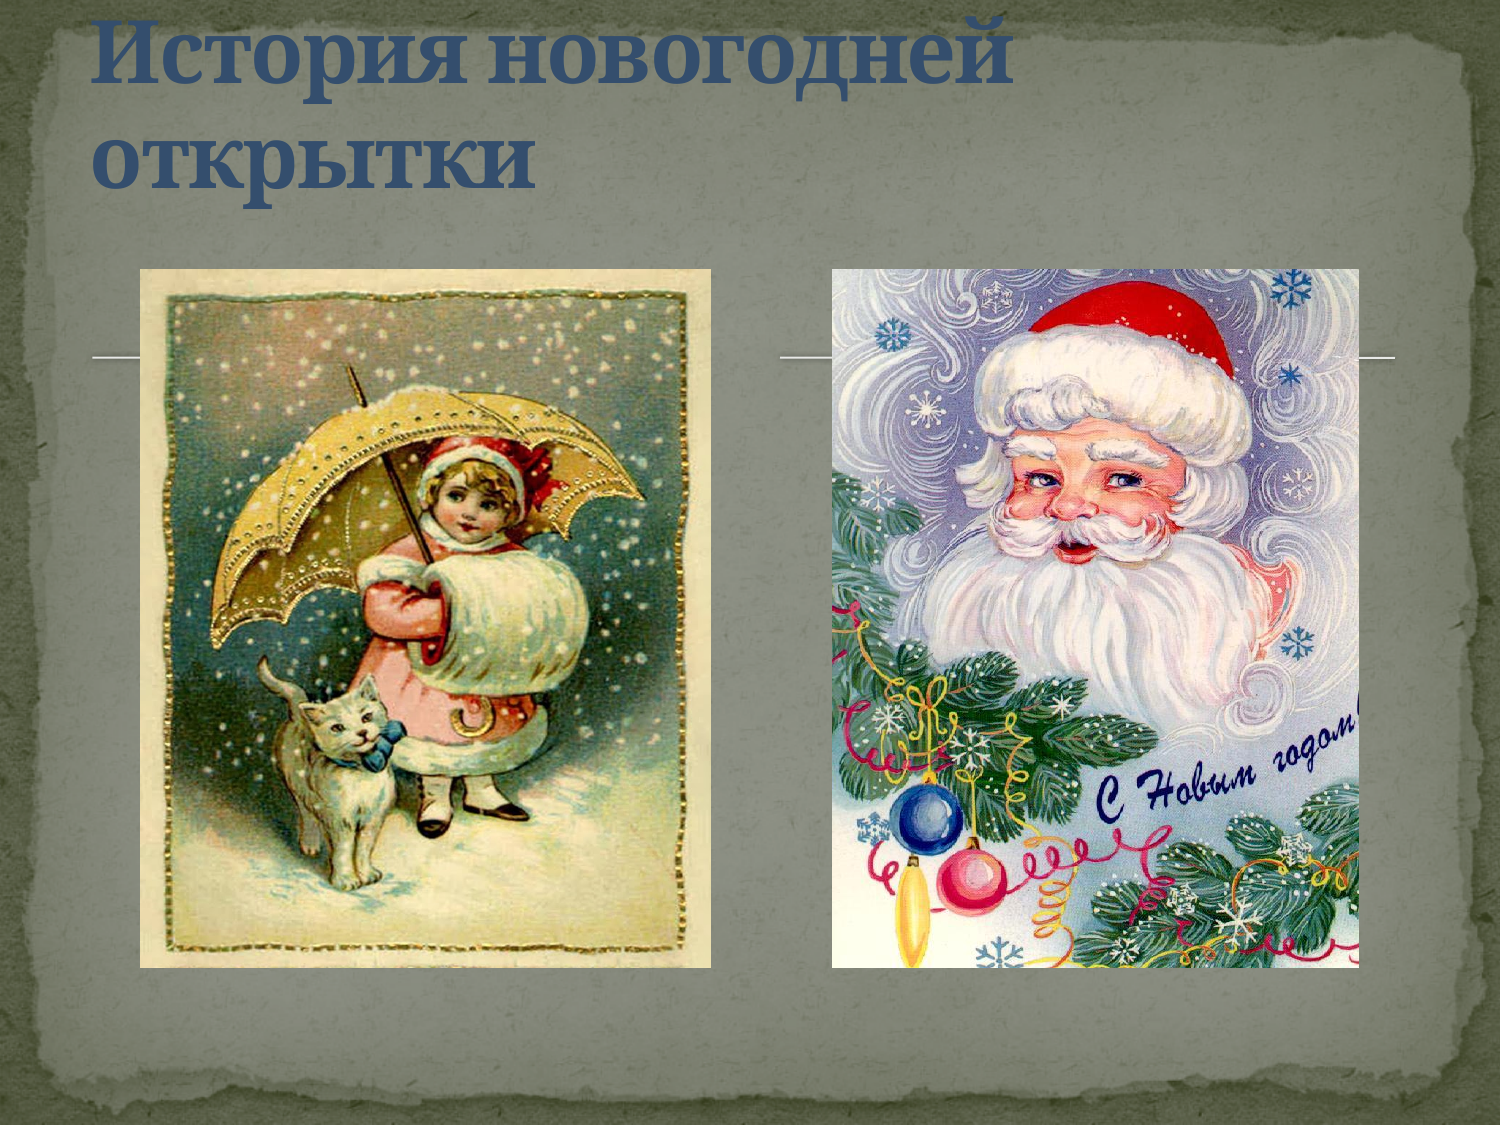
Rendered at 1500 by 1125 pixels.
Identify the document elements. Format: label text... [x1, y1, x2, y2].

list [834, 272, 1358, 967]
title История новогодней открытки [74, 25, 1425, 213]
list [143, 272, 710, 967]
